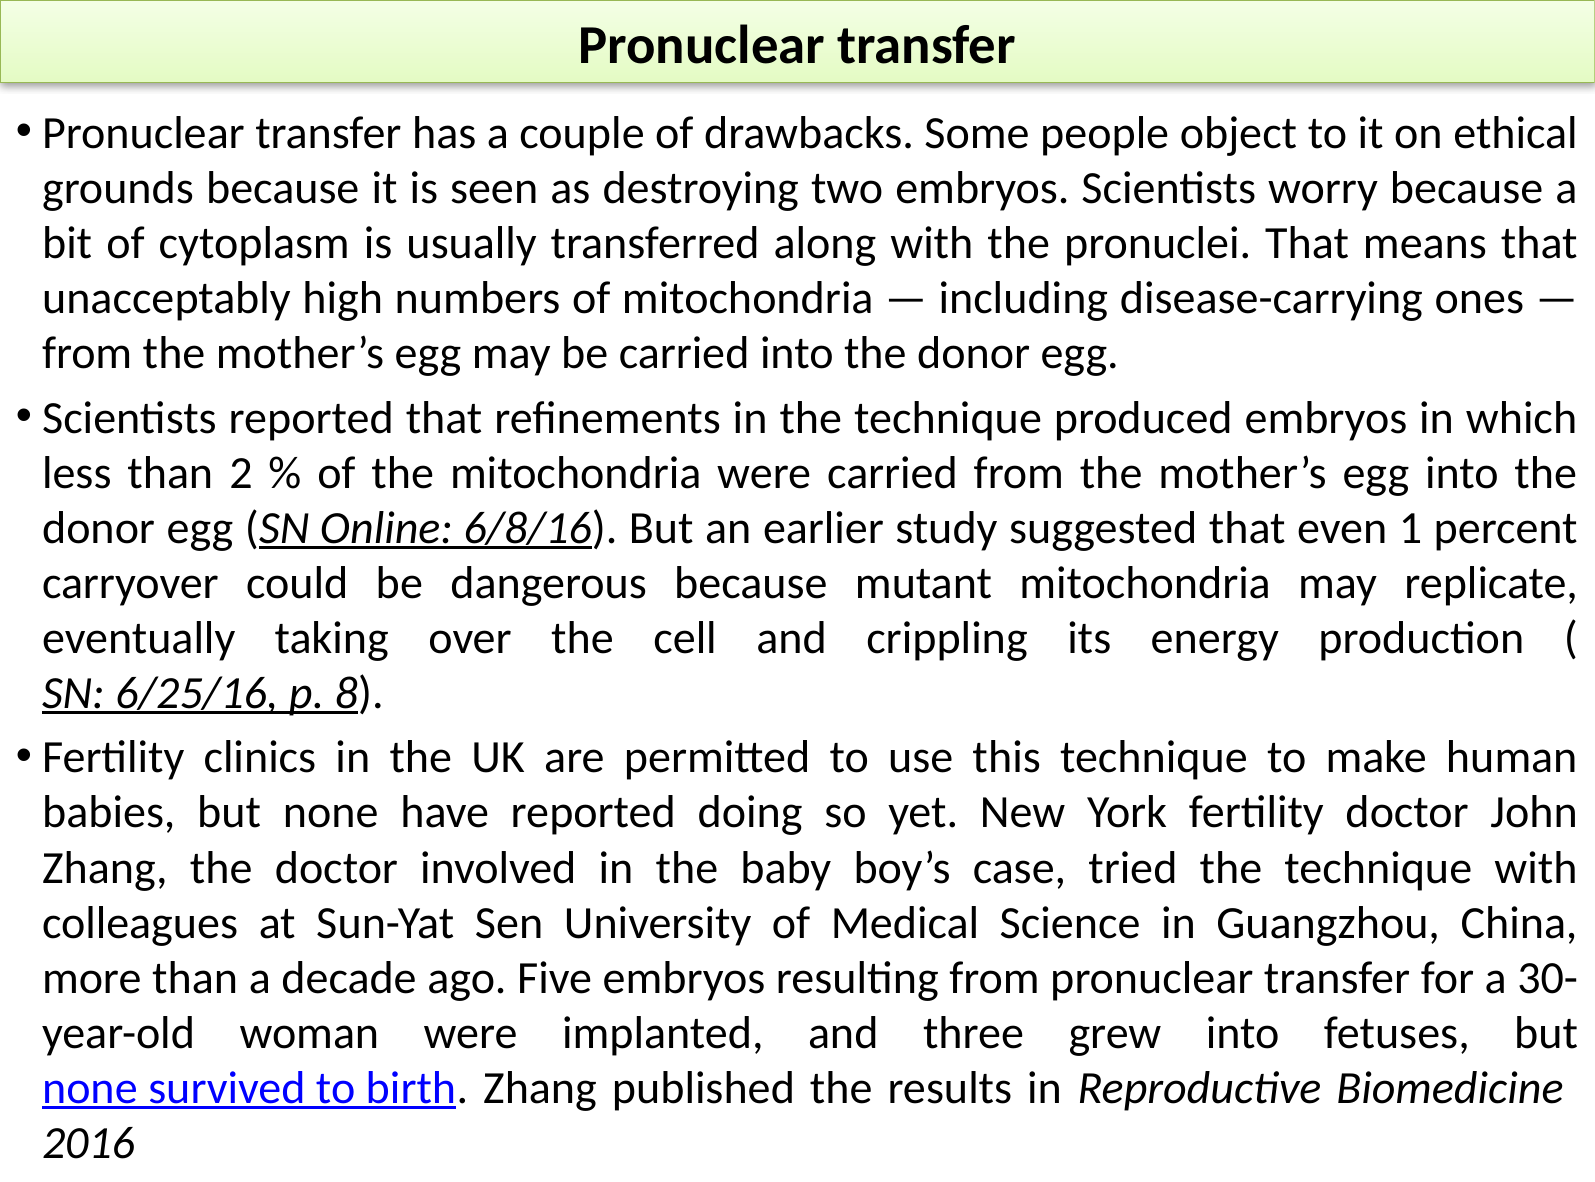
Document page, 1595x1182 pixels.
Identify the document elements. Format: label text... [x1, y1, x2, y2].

list Pronuclear transfer has a couple of drawbacks. Some people object to it on ethical grounds because it is seen as destroying two embryos. Scientists worry because a bit of cytoplasm is usually transferred along with the pronuclei. That means that unacceptably high numbers of mitochondria — including disease-carrying ones — from the mother’s egg may be carried into the donor egg. Scientists reported that refinements in the technique produced embryos in which less than 2 % of the mitochondria were carried from the mother’s egg into the donor egg (SN Online: 6/8/16). But an earlier study suggested that even 1 percent carryover could be dangerous because mutant mitochondria may replicate, eventually taking over the cell and crippling its energy production (SN: 6/25/16, p. 8). Fertility clinics in the UK are permitted to use this technique to make human babies, but none have reported doing so yet. New York fertility doctor John Zhang, the doctor involved in the baby boy’s case, tried the technique with colleagues at Sun-Yat Sen University of Medical Science in Guangzhou, China, more than a decade ago. Five embryos resulting from pronuclear transfer for a 30-year-old woman were implanted, and three grew into fetuses, but none survived to birth. Zhang published the results in Reproductive Biomedicine 2016 [0, 94, 1595, 1182]
title Pronuclear transfer [0, 0, 1595, 83]
